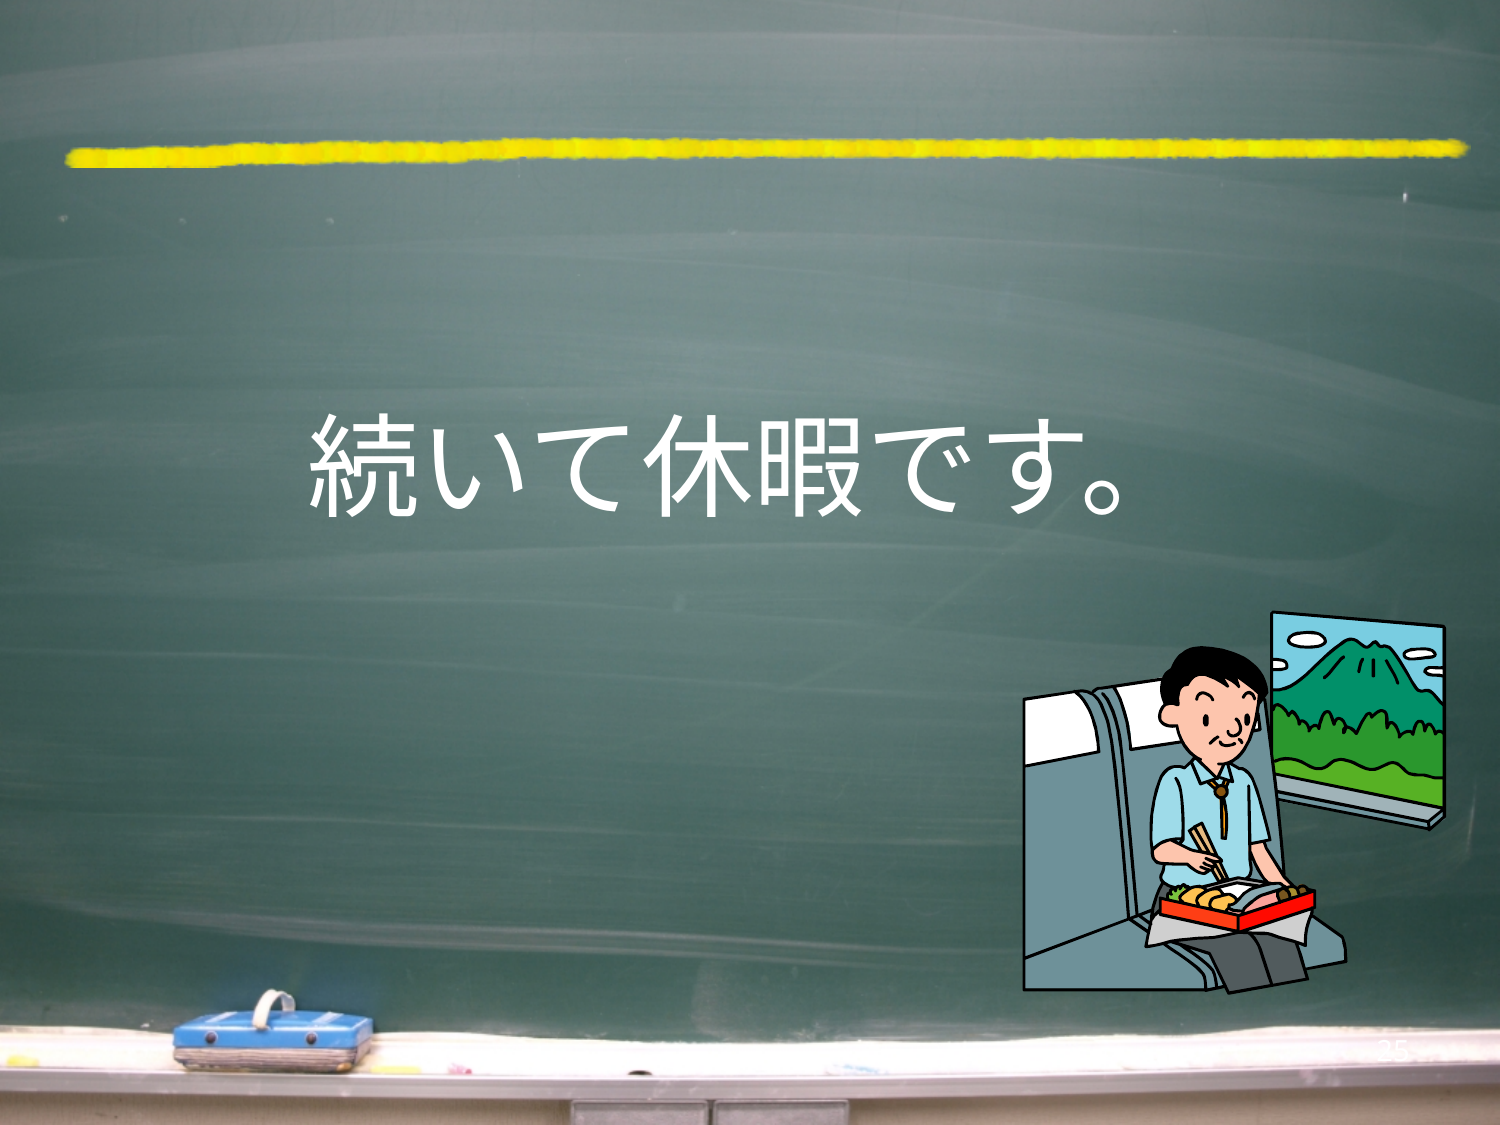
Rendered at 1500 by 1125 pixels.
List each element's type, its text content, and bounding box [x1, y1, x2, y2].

list 続いて休暇です。 [75, 361, 1425, 1005]
slide_number 25 [1074, 1024, 1425, 1103]
picture [0, 0, 1500, 1125]
